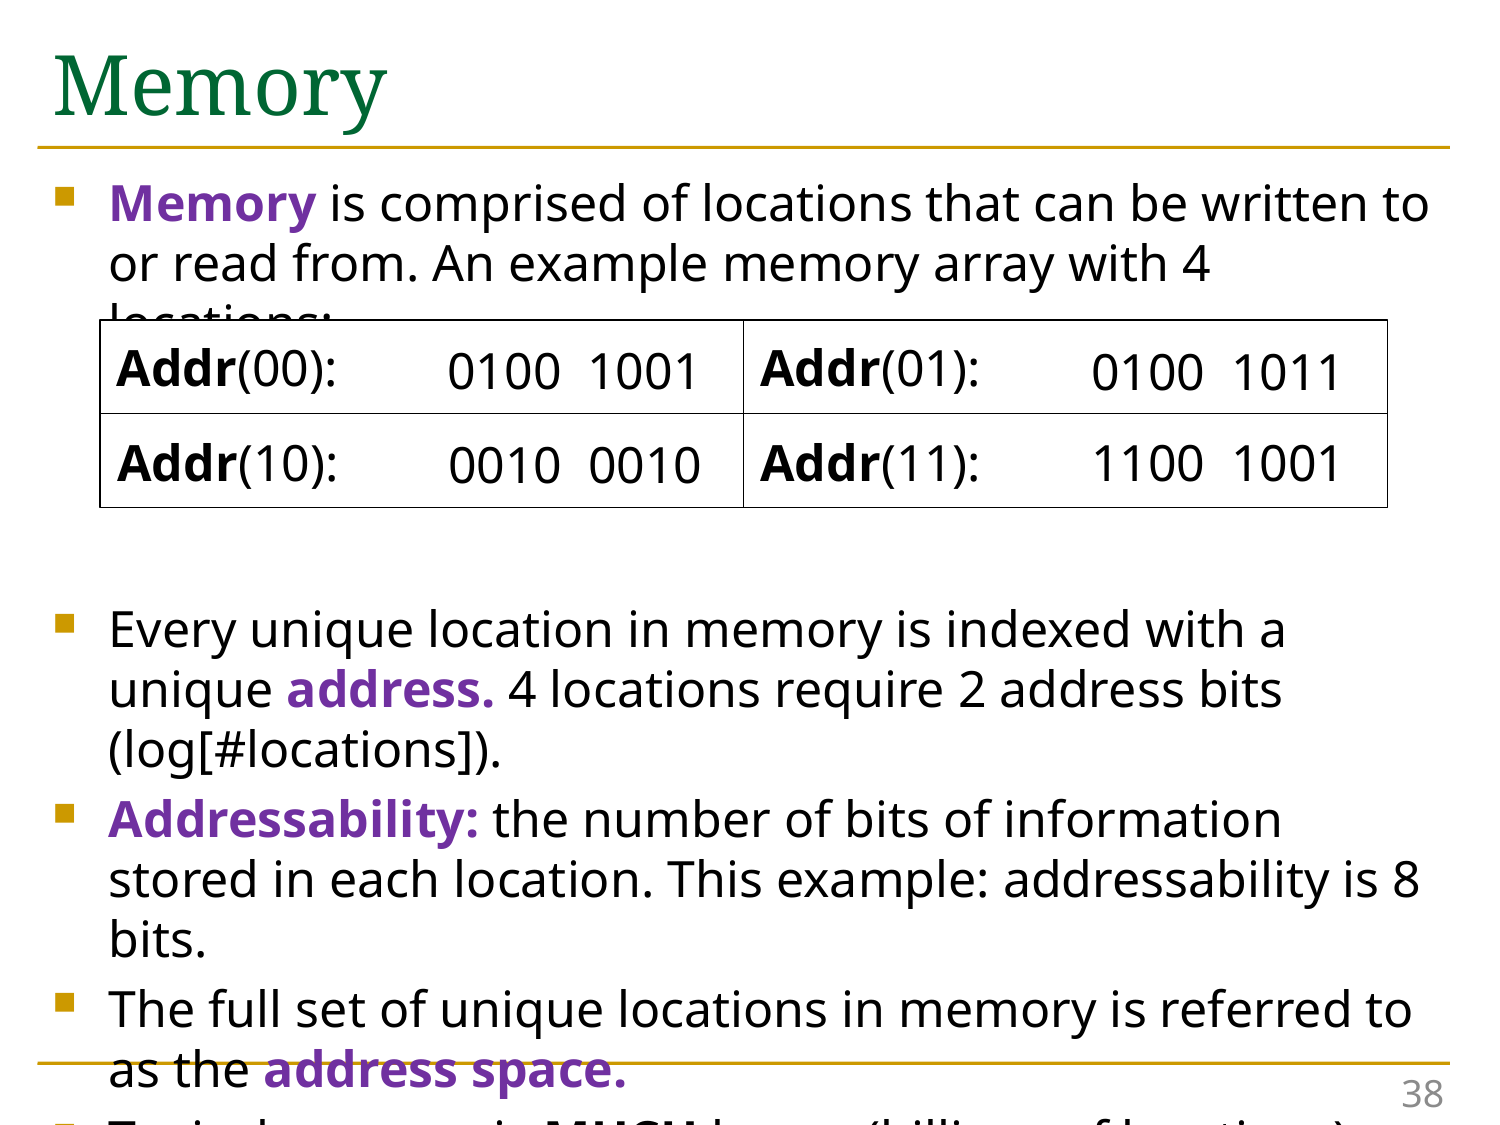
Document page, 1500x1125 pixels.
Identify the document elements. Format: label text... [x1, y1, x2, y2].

text_box [745, 414, 751, 422]
text_box Addr(10): [102, 424, 428, 499]
text_box 0100 1011 [1076, 332, 1360, 408]
text_box 0100 1001 [432, 332, 717, 408]
text_box [736, 414, 743, 423]
text_box [99, 419, 739, 508]
slide_number 38 [1121, 1066, 1460, 1125]
text_box [745, 319, 1388, 413]
text_box Addr(01): [748, 328, 1071, 404]
text_box [99, 319, 743, 413]
text_box Addr(11): [748, 424, 1071, 499]
text_box 0010 0010 [433, 426, 718, 502]
text_box Addr(00): [101, 328, 427, 404]
title Memory [37, 24, 1450, 163]
list Memory is comprised of locations that can be written to or read from. An example memory array with 4 locations: Every unique location in memory is indexed with a unique address. 4 locations require 2 address bits (log[#locations]). Addressability: the number of bits of information stored in each location. This example: addressability is 8 bits. The full set of unique locations in memory is referred to as the address space. Typical memory is MUCH larger (billions of locations) [37, 163, 1450, 1016]
text_box [747, 414, 1388, 508]
text_box 1100 1001 [1076, 424, 1360, 499]
